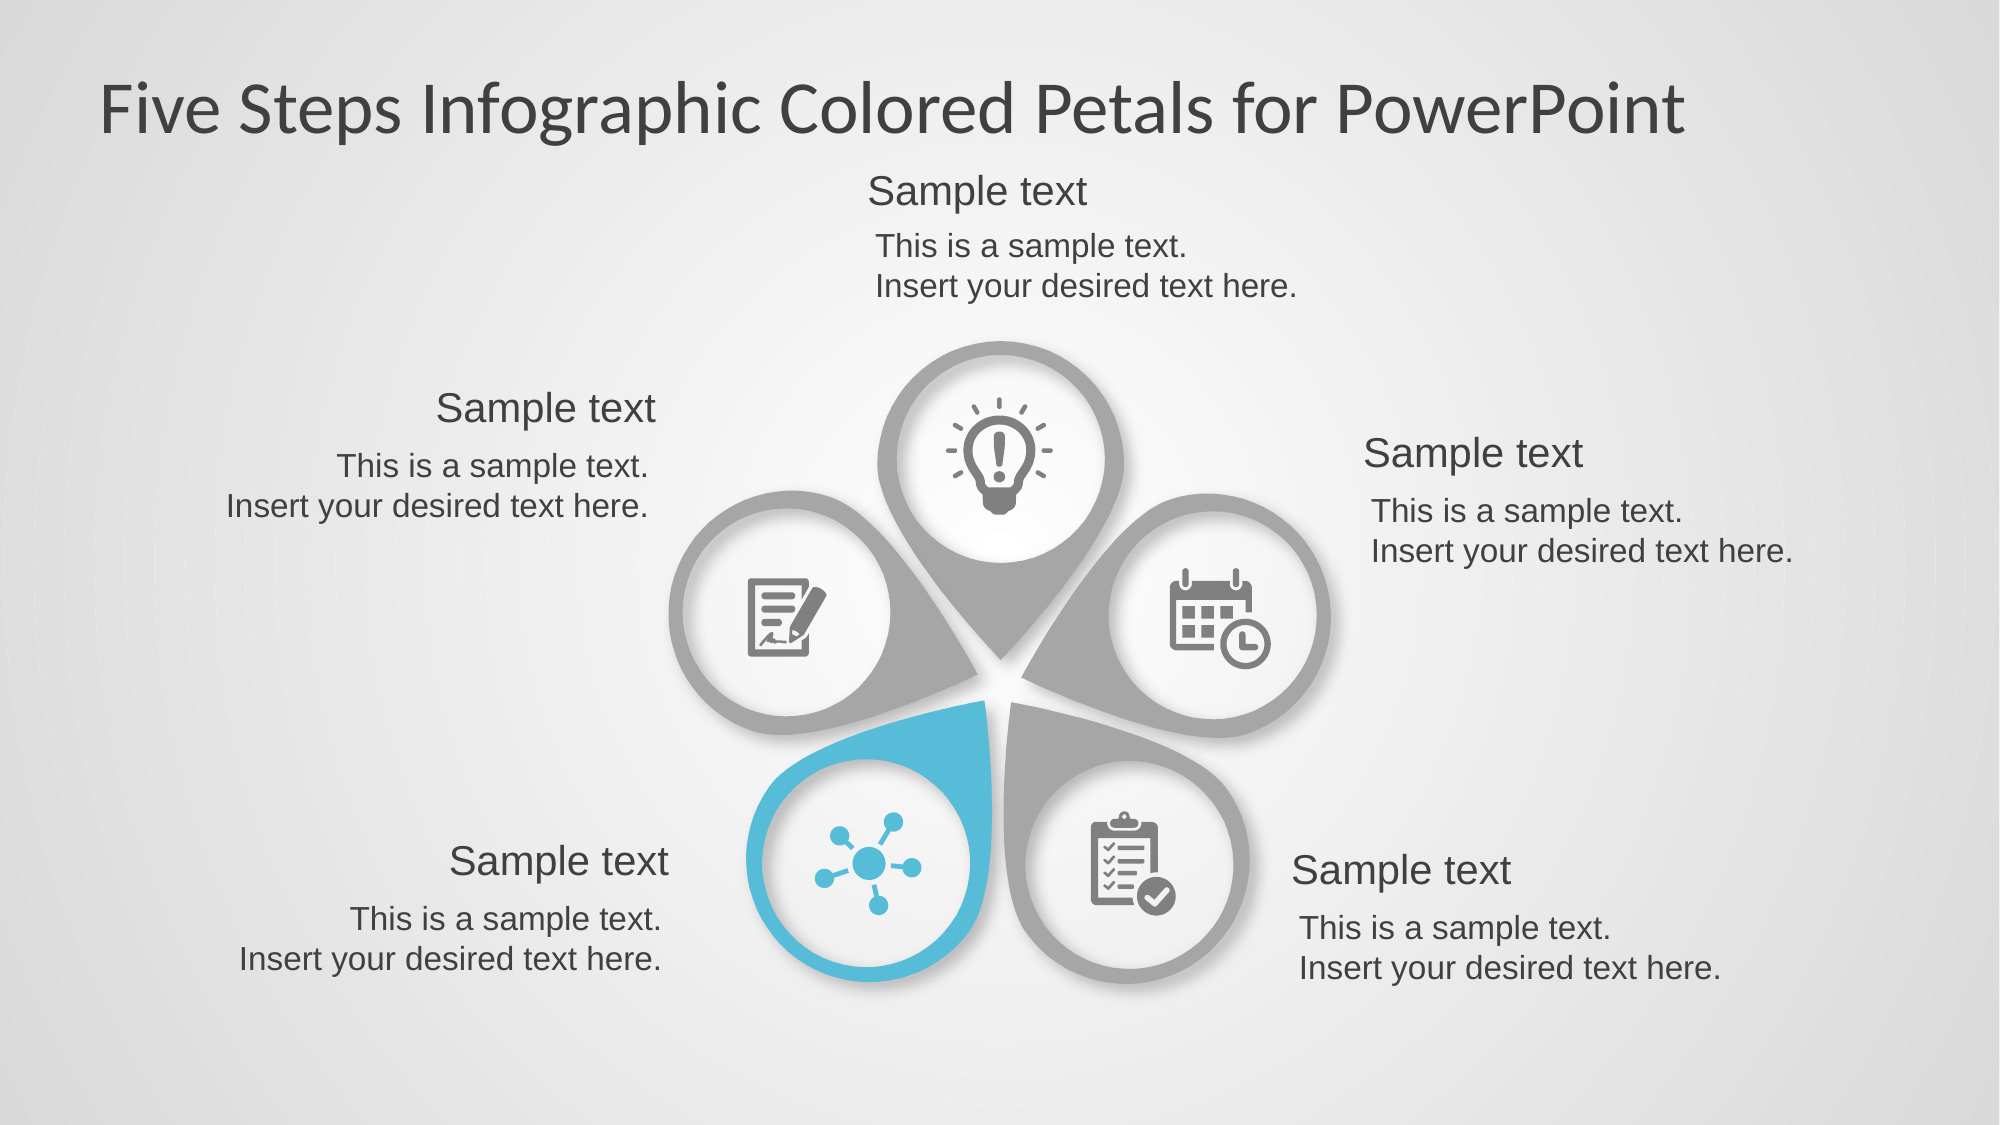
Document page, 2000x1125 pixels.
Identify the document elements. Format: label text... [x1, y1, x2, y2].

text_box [814, 812, 922, 916]
text_box [1110, 811, 1139, 828]
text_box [747, 578, 827, 657]
text_box [1003, 702, 1250, 985]
text_box Sample text [1348, 418, 1816, 484]
text_box [1090, 821, 1158, 906]
text_box Sample text [203, 373, 671, 439]
text_box [877, 341, 1125, 661]
text_box [1220, 618, 1271, 670]
text_box Sample text [852, 156, 1320, 221]
text_box This is a sample text. Insert your desired text here. [860, 221, 1314, 312]
text_box [668, 490, 978, 735]
text_box Sample text [216, 826, 684, 892]
text_box Sample text [1276, 835, 1744, 901]
text_box [1232, 568, 1240, 588]
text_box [945, 397, 1053, 515]
text_box This is a sample text. Insert your desired text here. [210, 439, 665, 532]
text_box This is a sample text. Insert your desired text here. [223, 892, 678, 985]
text_box This is a sample text. Insert your desired text here. [1356, 484, 1810, 577]
text_box This is a sample text. Insert your desired text here. [1284, 901, 1738, 994]
text_box [746, 700, 993, 983]
title Five Steps Infographic Colored Petals for PowerPoint [99, 45, 1900, 162]
text_box [1136, 876, 1176, 916]
text_box [1182, 568, 1189, 588]
text_box [1169, 580, 1252, 651]
text_box [1021, 493, 1331, 738]
